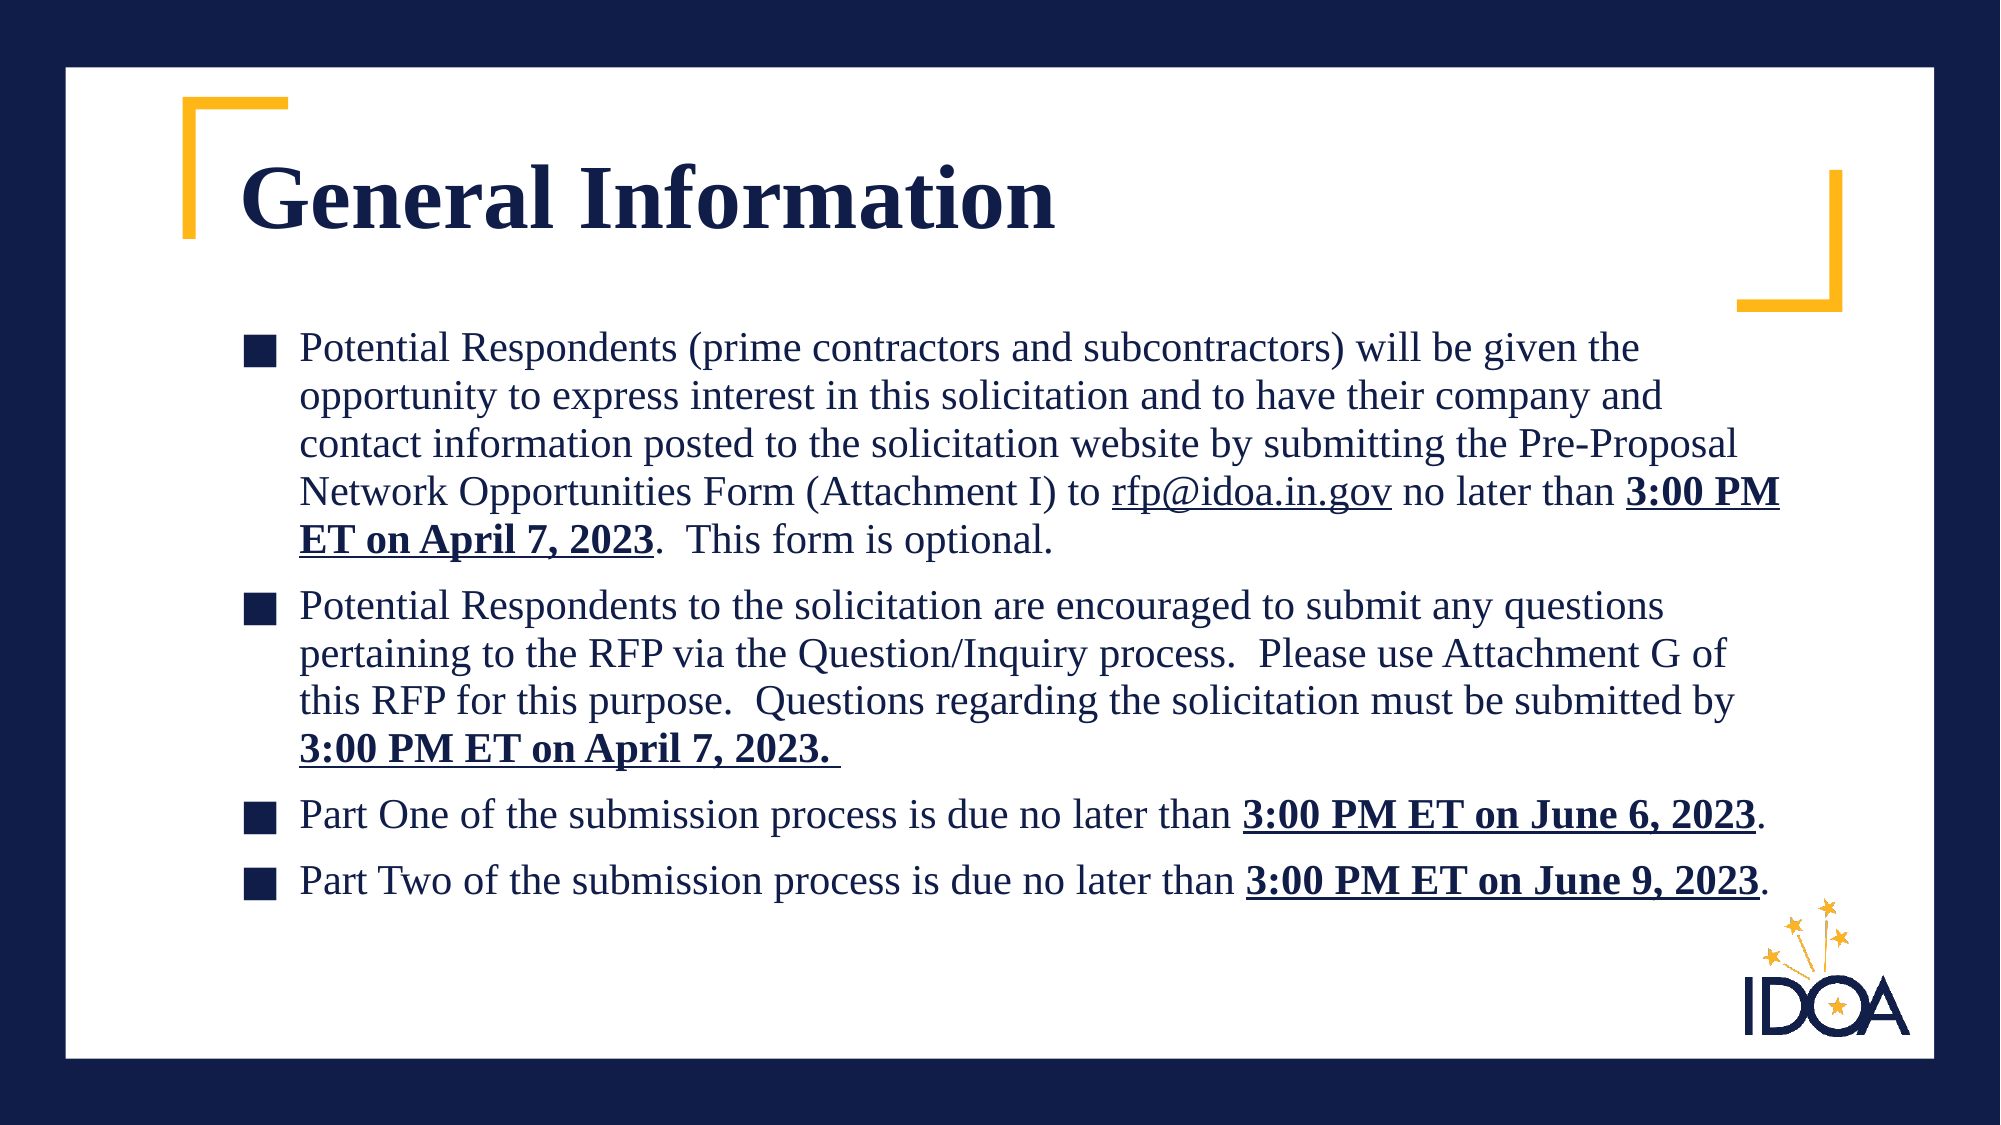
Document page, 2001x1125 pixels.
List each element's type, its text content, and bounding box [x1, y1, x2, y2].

list Potential Respondents (prime contractors and subcontractors) will be given the opportunity to express interest in this solicitation and to have their company and contact information posted to the solicitation website by submitting the Pre-Proposal Network Opportunities Form (Attachment I) to rfp@idoa.in.gov no later than 3:00 PM ET on April 7, 2023. This form is optional. Potential Respondents to the solicitation are encouraged to submit any questions pertaining to the RFP via the Question/Inquiry process. Please use Attachment G of this RFP for this purpose. Questions regarding the solicitation must be submitted by 3:00 PM ET on April 7, 2023. Part One of the submission process is due no later than 3:00 PM ET on June 6, 2023. Part Two of the submission process is due no later than 3:00 PM ET on June 9, 2023. [225, 316, 1800, 983]
title General Information [225, 142, 1800, 279]
picture [1702, 857, 1959, 1114]
